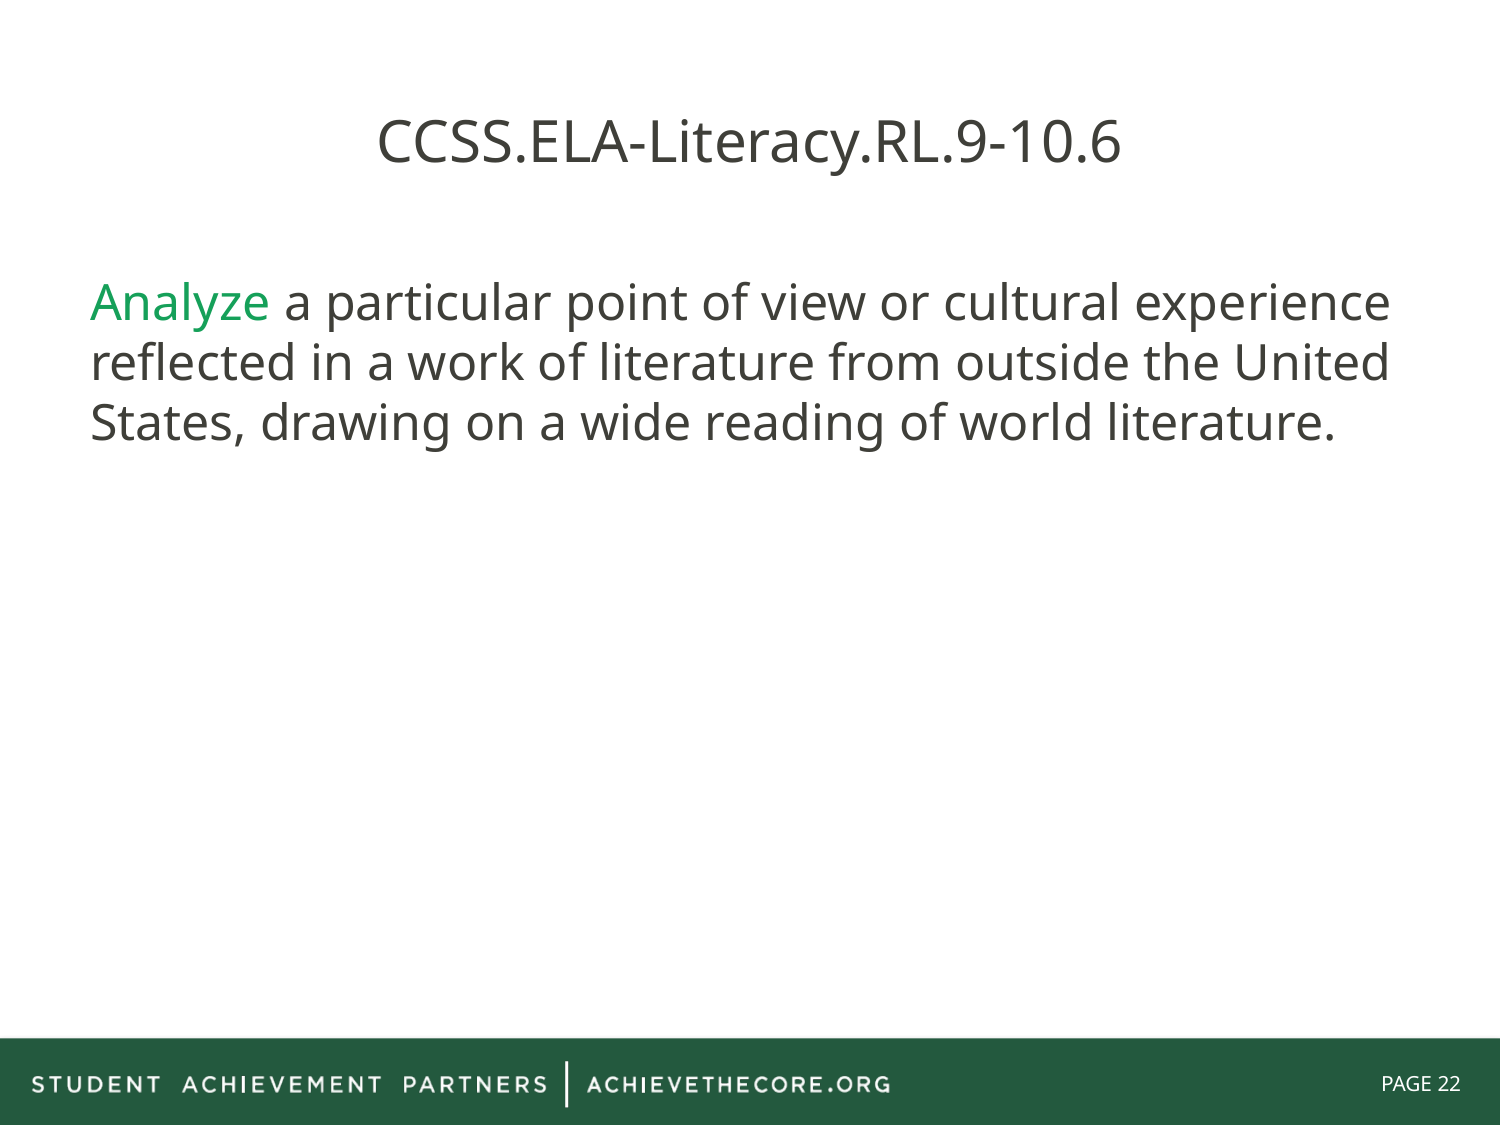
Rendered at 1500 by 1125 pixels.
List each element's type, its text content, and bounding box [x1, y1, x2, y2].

list Analyze a particular point of view or cultural experience reflected in a work of literature from outside the United States, drawing on a wide reading of world literature. [75, 262, 1425, 1005]
title CCSS.ELA-Literacy.RL.9-10.6 [75, 45, 1425, 233]
